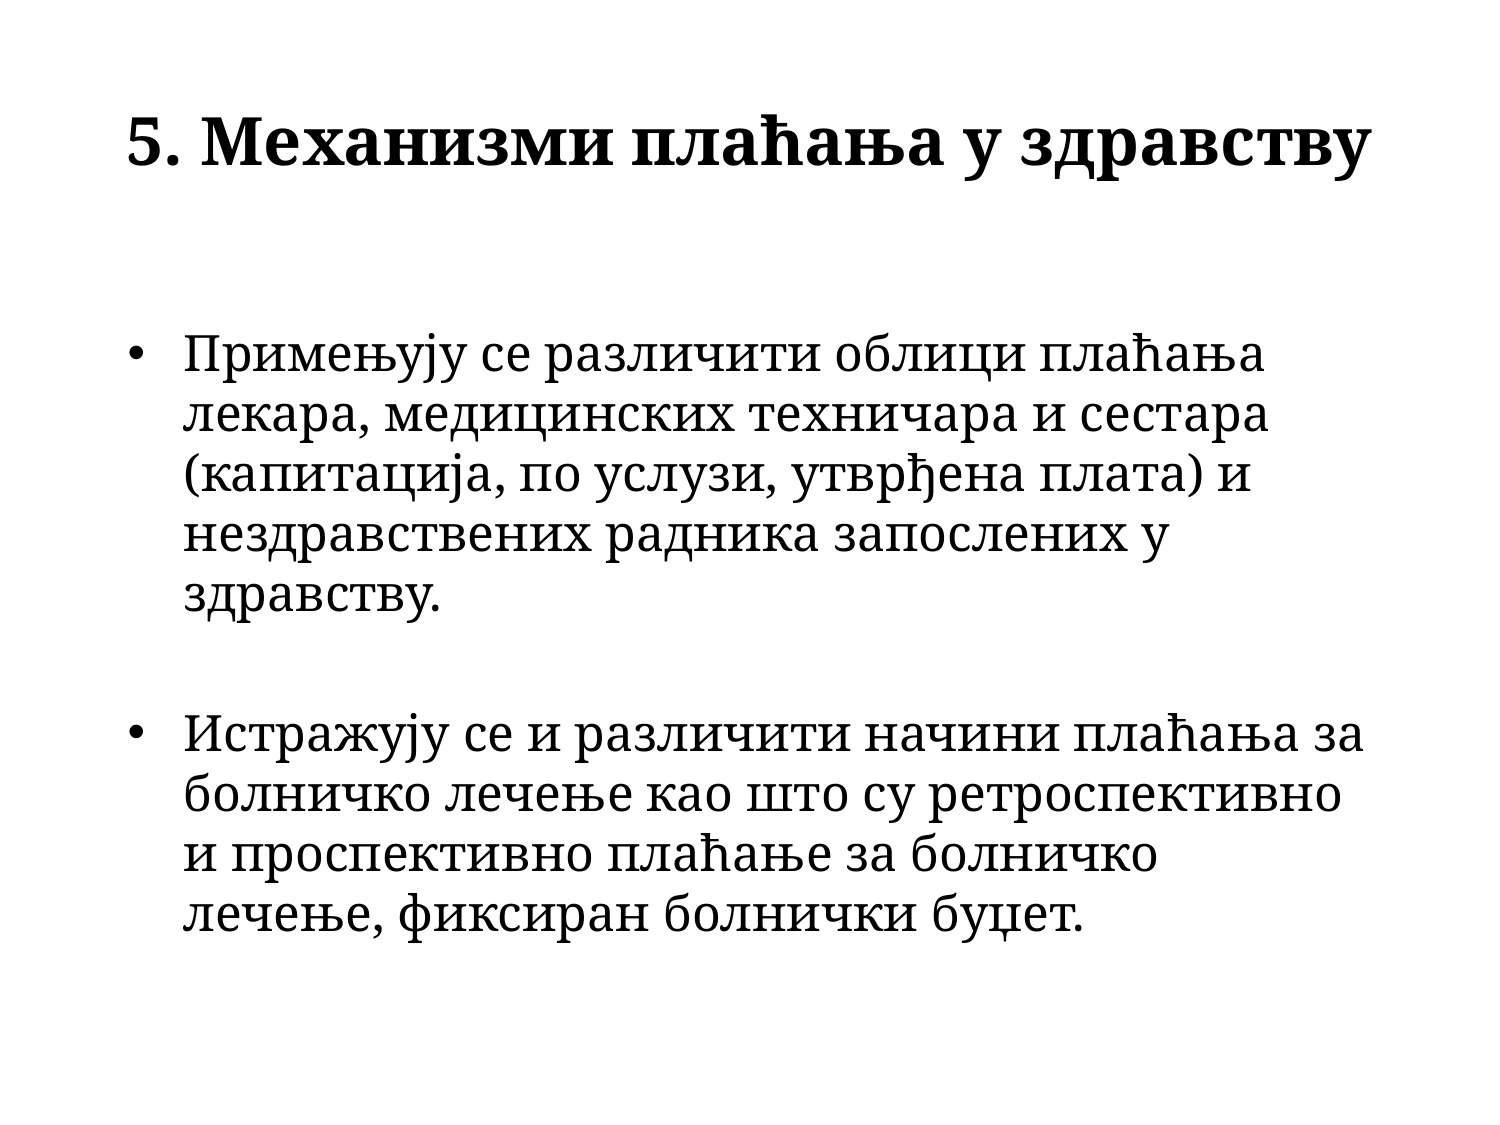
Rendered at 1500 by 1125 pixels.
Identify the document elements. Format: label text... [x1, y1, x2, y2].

list Примењују се различити облици плаћања лекара, медицинских техничара и сестара (капитација, по услузи, утврђена плата) и нездравствених радника запослених у здравству. Истражују се и различити начини плаћања за болничко лечење као што су ретроспективно и проспективно плаћање за болничко лечење, фиксиран болнички буџет. [112, 314, 1388, 1000]
title 5. Механизми плаћања у здравству [75, 45, 1425, 233]
